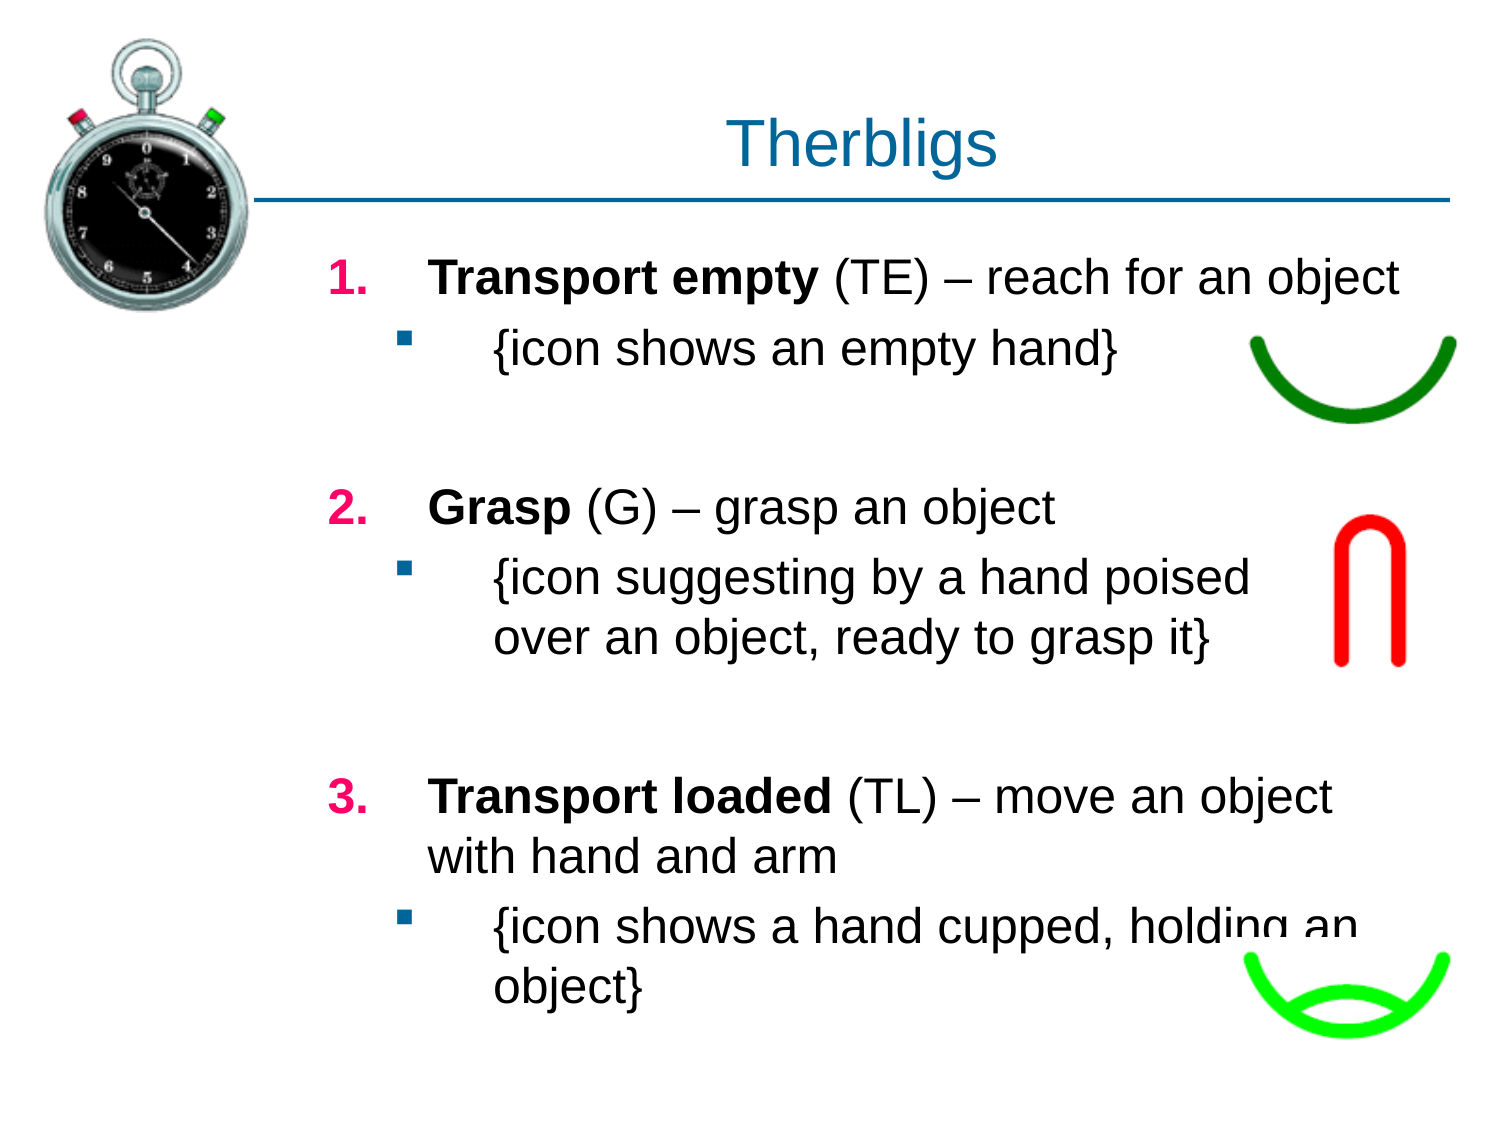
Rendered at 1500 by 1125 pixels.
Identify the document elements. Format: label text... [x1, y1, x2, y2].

picture [1224, 937, 1466, 1046]
title Therbligs [275, 37, 1450, 188]
picture [1224, 318, 1477, 440]
picture [1312, 499, 1423, 684]
list Transport empty (TE) – reach for an object {icon shows an empty hand} Grasp (G) – grasp an object {icon suggesting by a hand poised over an object, ready to grasp it} Transport loaded (TL) – move an object with hand and arm {icon shows a hand cupped, holding an object} [312, 237, 1450, 1113]
picture [37, 37, 254, 313]
